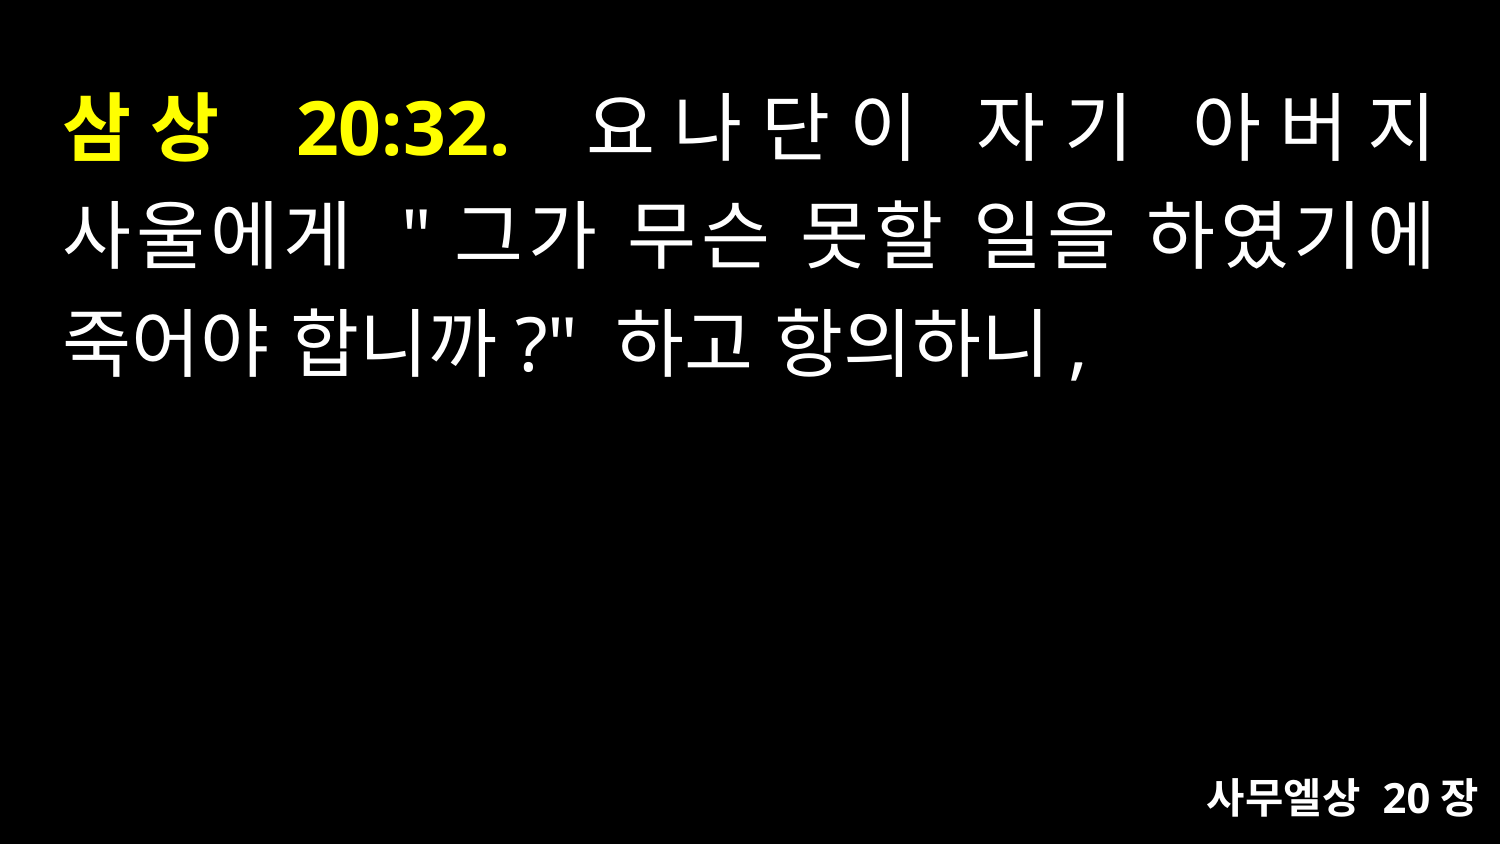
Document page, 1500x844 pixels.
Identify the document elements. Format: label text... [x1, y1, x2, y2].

subtitle 사무엘상 20장 [916, 770, 1500, 844]
title 삼상 20:32. 요나단이 자기 아버지 사울에게 "그가 무슨 못할 일을 하였기에 죽어야 합니까?" 하고 항의하니, [0, 0, 1500, 844]
